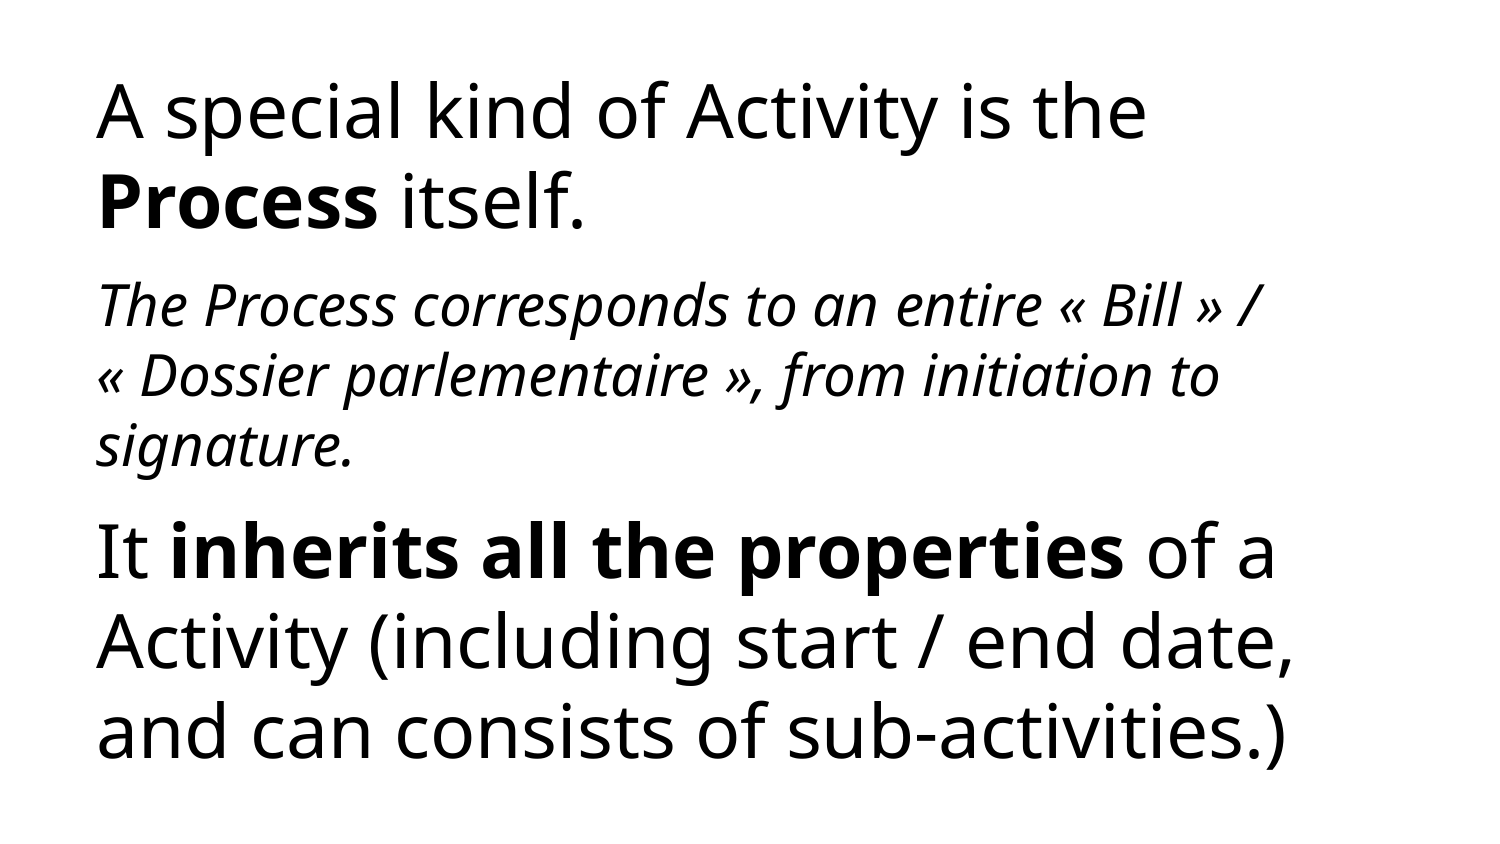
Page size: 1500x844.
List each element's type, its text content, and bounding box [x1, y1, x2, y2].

text_box A special kind of Activity is the Process itself. The Process corresponds to an entire « Bill » / « Dossier parlementaire », from initiation to signature. It inherits all the properties of a Activity (including start / end date, and can consists of sub-activities.) [81, 55, 1418, 781]
